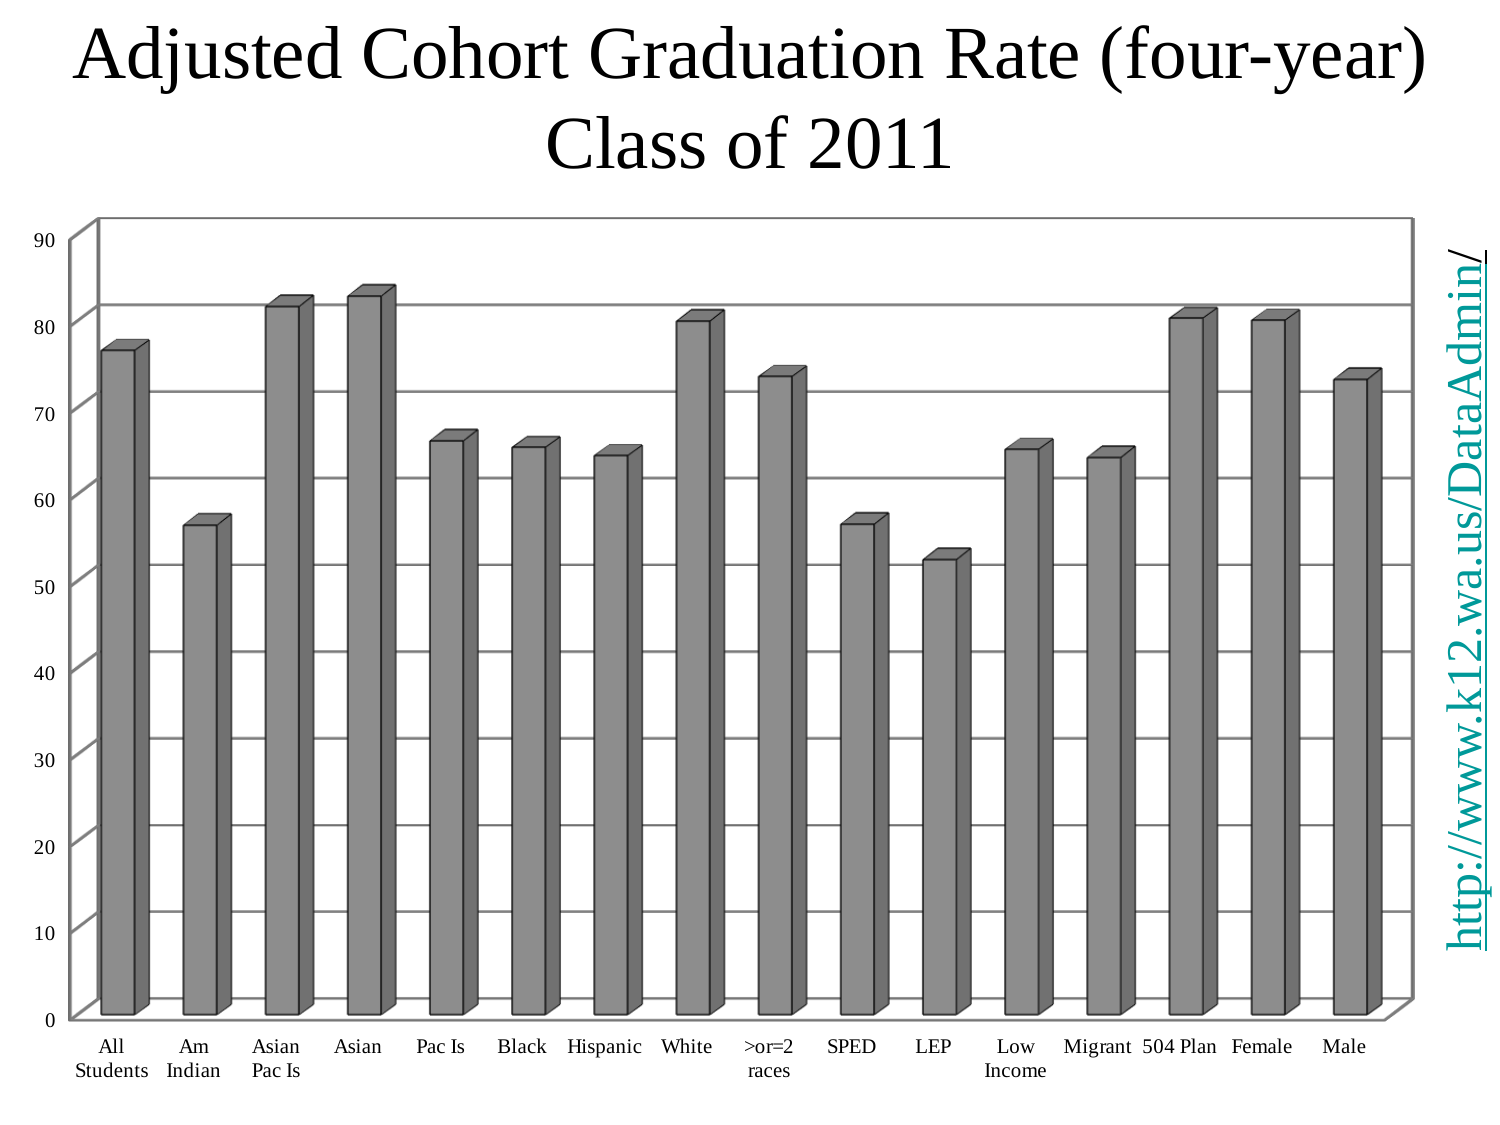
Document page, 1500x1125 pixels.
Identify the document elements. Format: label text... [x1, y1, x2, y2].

title Adjusted Cohort Graduation Rate (four-year) Class of 2011 [0, 0, 1500, 188]
chart [0, 199, 1451, 1101]
text_box http://www.k12.wa.us/DataAdmin/ [1453, 222, 1499, 966]
